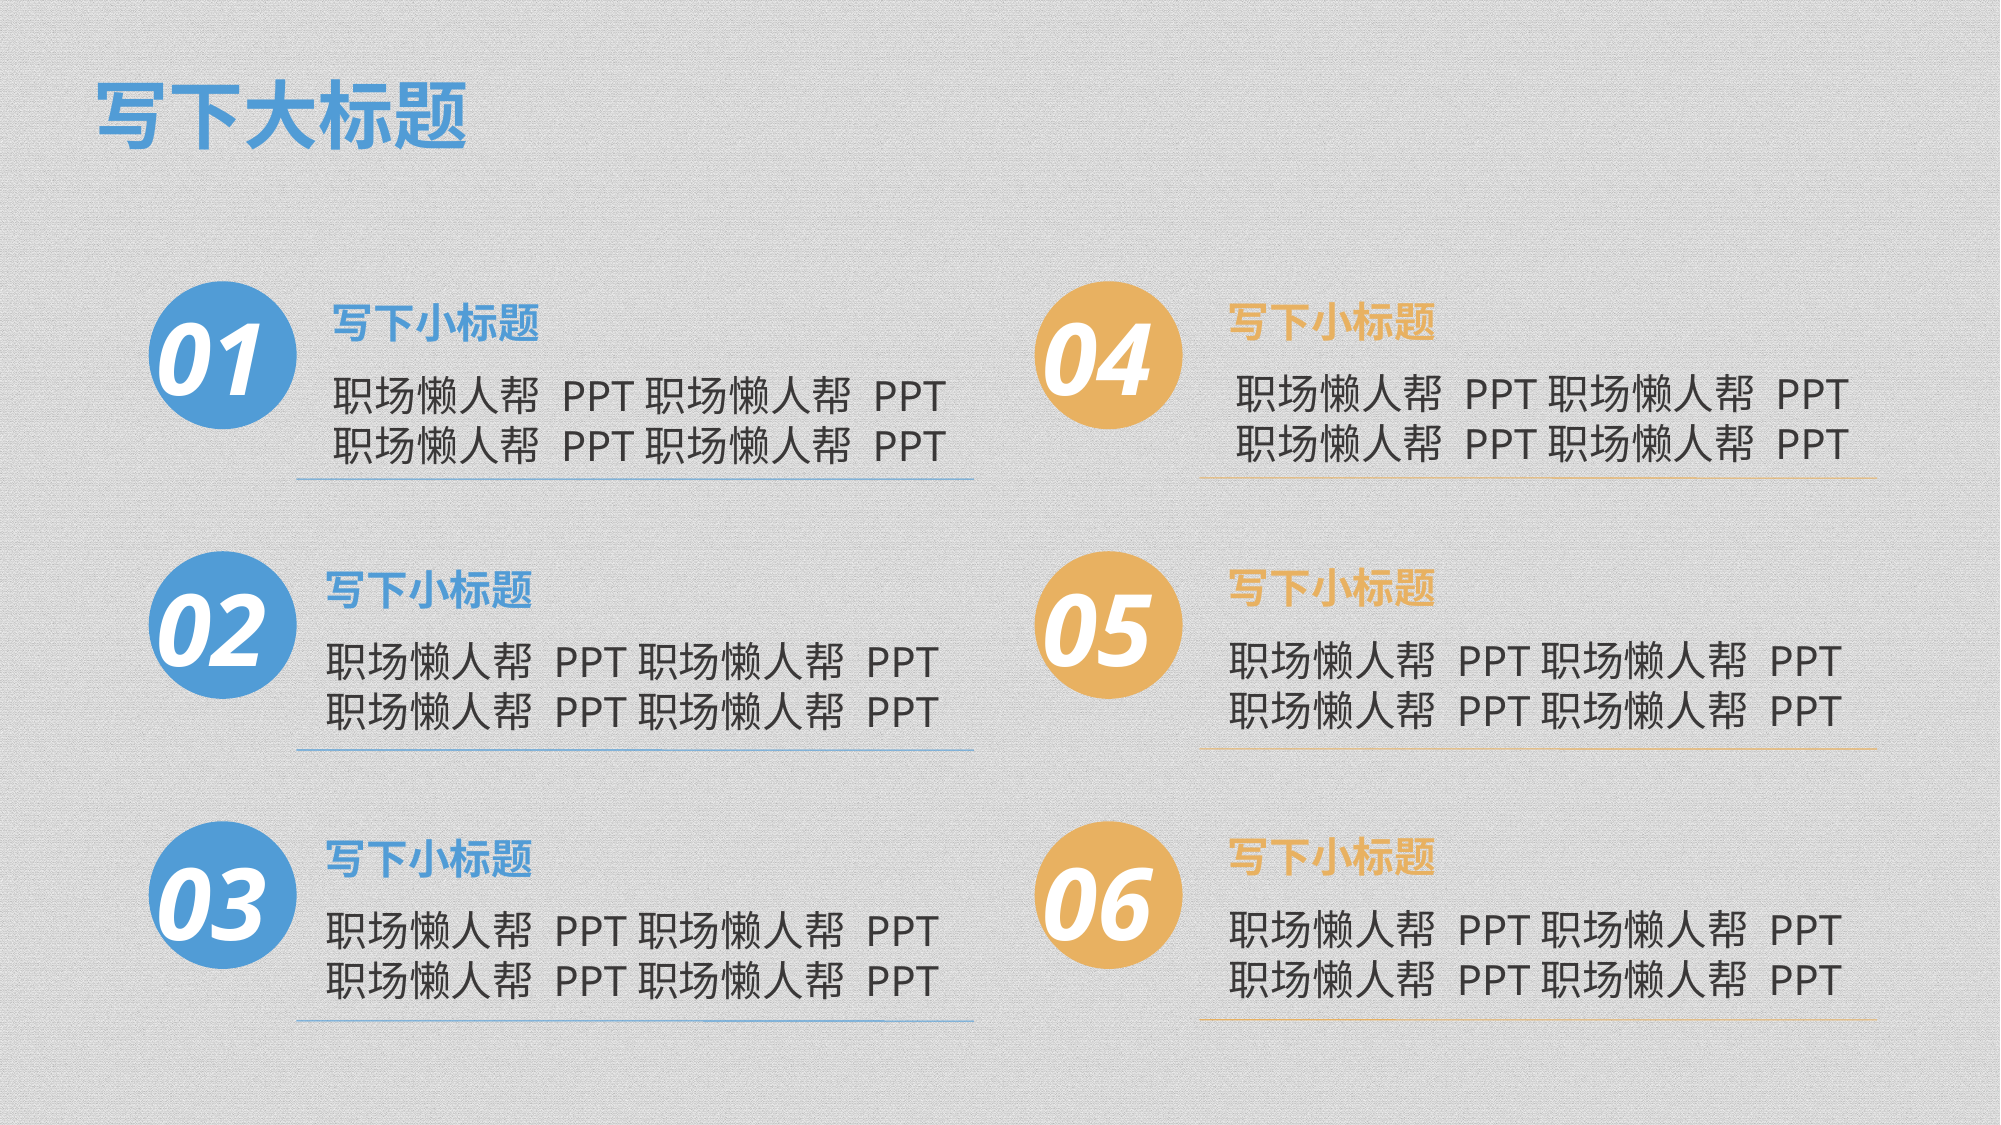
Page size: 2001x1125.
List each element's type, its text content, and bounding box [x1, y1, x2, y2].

text_box 写下小标题 [1212, 288, 1470, 354]
text_box 职场懒人帮 PPT职场懒人帮 PPT 职场懒人帮 PPT职场懒人帮 PPT [1214, 627, 1894, 743]
text_box [191, 281, 254, 288]
text_box 职场懒人帮 PPT职场懒人帮 PPT 职场懒人帮 PPT职场懒人帮 PPT [318, 361, 998, 477]
text_box 01 [141, 288, 310, 423]
text_box [1070, 821, 1147, 832]
text_box 写下小标题 [309, 825, 567, 890]
text_box 02 [141, 559, 310, 694]
text_box 职场懒人帮 PPT职场懒人帮 PPT 职场懒人帮 PPT职场懒人帮 PPT [310, 628, 991, 744]
text_box 写下小标题 [1212, 823, 1470, 889]
text_box 职场懒人帮 PPT职场懒人帮 PPT 职场懒人帮 PPT职场懒人帮 PPT [1221, 360, 1901, 476]
text_box [1077, 281, 1140, 288]
text_box [196, 694, 249, 699]
text_box 写下大标题 [79, 61, 557, 167]
text_box 写下小标题 [309, 556, 567, 621]
text_box 职场懒人帮 PPT职场懒人帮 PPT 职场懒人帮 PPT职场懒人帮 PPT [310, 897, 991, 1013]
text_box 写下小标题 [316, 289, 574, 355]
text_box [193, 423, 253, 430]
text_box [189, 551, 256, 559]
text_box [1079, 423, 1139, 430]
text_box 04 [1027, 288, 1196, 423]
text_box 03 [141, 832, 310, 968]
text_box [184, 821, 262, 832]
text_box [1075, 551, 1142, 559]
picture [0, 0, 2000, 1125]
text_box 写下小标题 [1212, 554, 1470, 620]
text_box 05 [1027, 559, 1196, 694]
text_box 06 [1027, 832, 1196, 968]
text_box [1082, 694, 1135, 699]
text_box 职场懒人帮 PPT职场懒人帮 PPT 职场懒人帮 PPT职场懒人帮 PPT [1214, 896, 1894, 1012]
